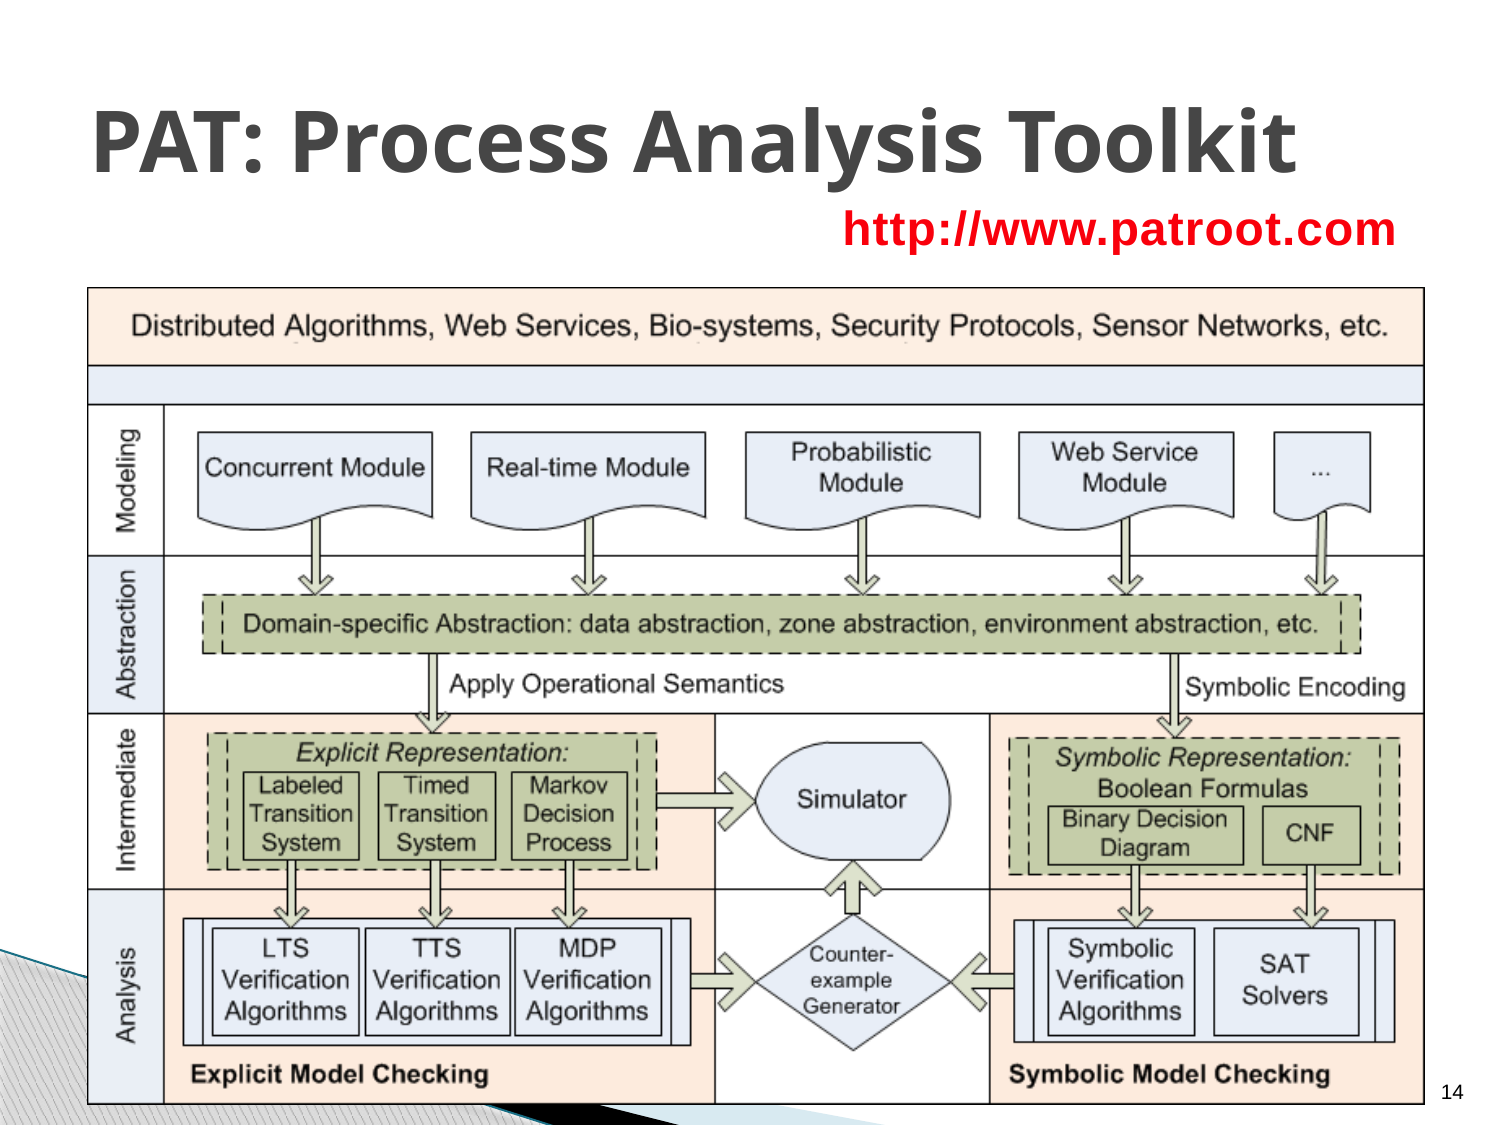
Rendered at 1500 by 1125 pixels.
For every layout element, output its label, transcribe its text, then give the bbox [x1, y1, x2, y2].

text_box http://www.patroot.com [752, 200, 1414, 262]
slide_number 14 [1429, 1051, 1479, 1112]
picture [87, 287, 1426, 1106]
title PAT: Process Analysis Toolkit [75, 45, 1425, 233]
